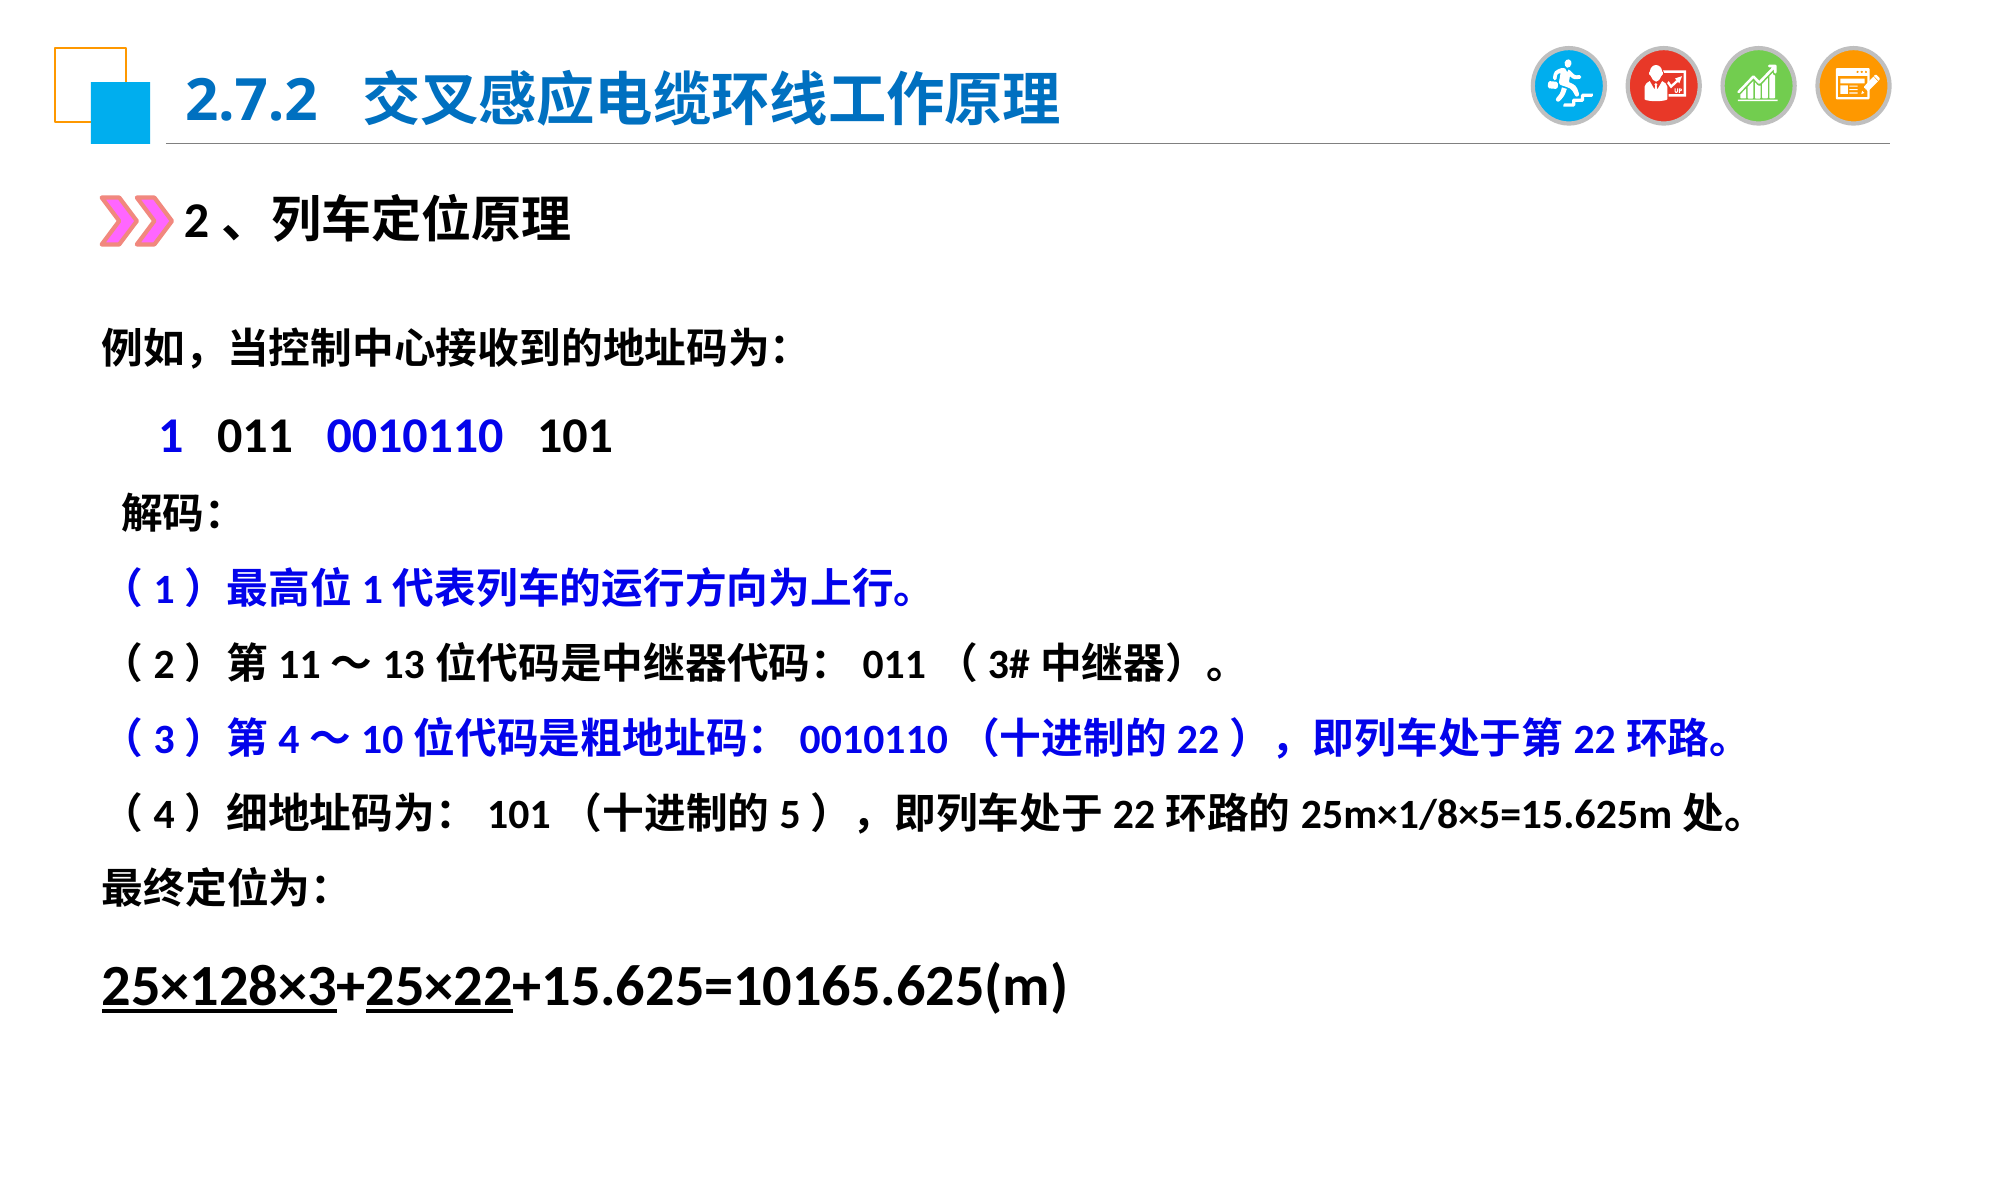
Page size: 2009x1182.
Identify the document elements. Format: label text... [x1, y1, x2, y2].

text_box 2.7.2 交叉感应电缆环线工作原理 [164, 51, 1082, 142]
text_box 例如，当控制中心接收到的地址码为： 1 011 0010110 101 解码： （1）最高位1代表列车的运行方向为上行。 （2）第11～13位代码是中继器代码：011（3#中继器）。 （3）第4～10位代码是粗地址码：0010110（十进制的22），即列车处于第22环路。 （4）细地址码为：101（十进制的5），即列车处于22环路的25m×1/8×5=15.625m处。 最终定位为： 25×128×3+25×22+15.625=10165.625(m) [43, 289, 1954, 1025]
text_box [101, 180, 584, 257]
